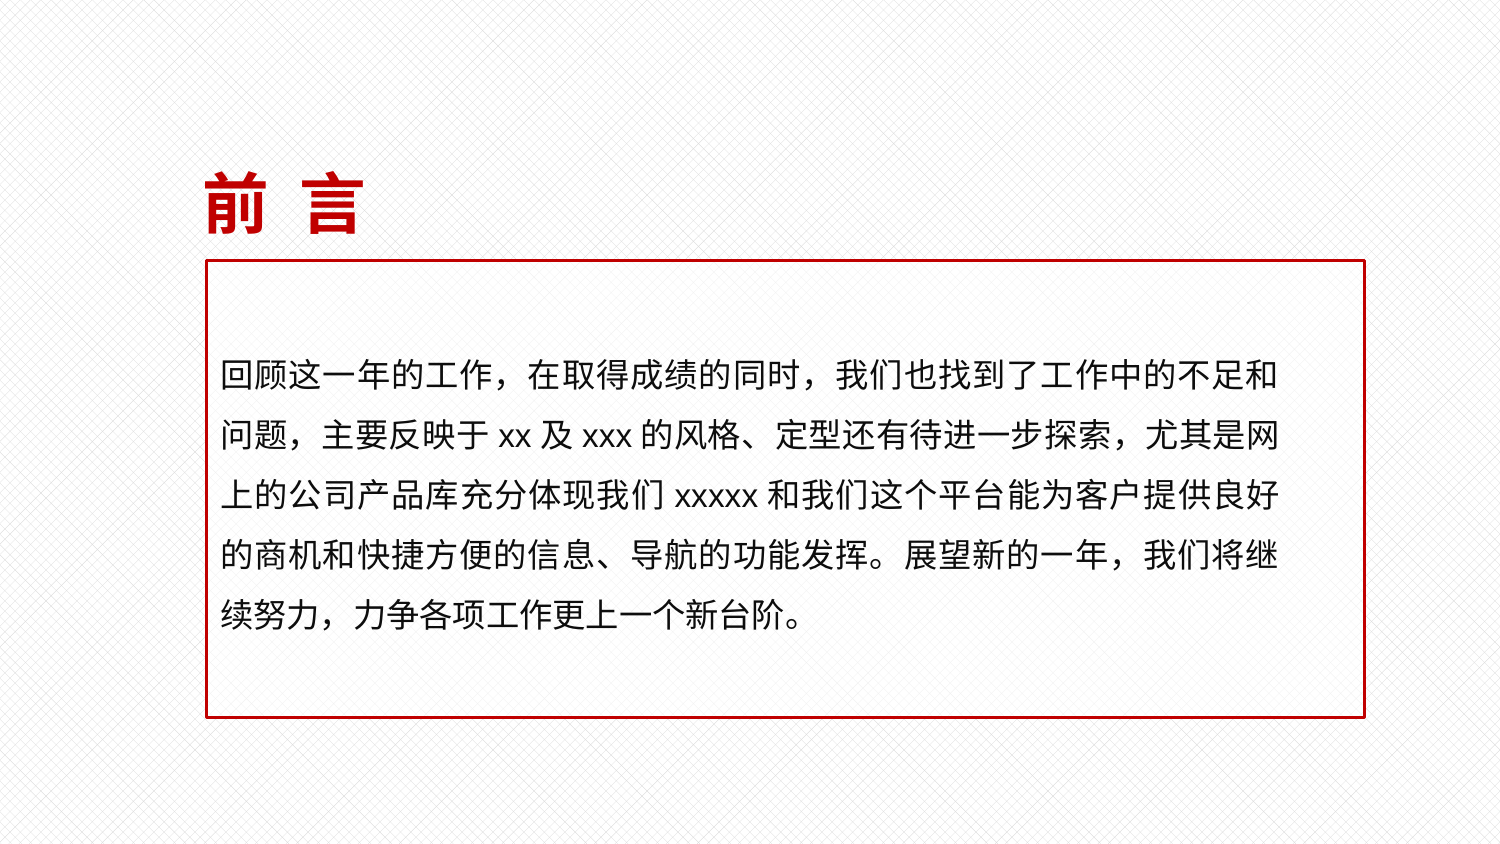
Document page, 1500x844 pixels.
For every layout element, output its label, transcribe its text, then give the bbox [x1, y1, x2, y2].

text_box [206, 260, 1365, 718]
text_box 前 言 [202, 161, 397, 242]
text_box 回顾这一年的工作，在取得成绩的同时，我们也找到了工作中的不足和问题，主要反映于xx及xxx的风格、定型还有待进一步探索，尤其是网上的公司产品库充分体现我们xxxxx和我们这个平台能为客户提供良好的商机和快捷方便的信息、导航的功能发挥。展望新的一年，我们将继续努力，力争各项工作更上一个新台阶。 [205, 327, 1296, 642]
